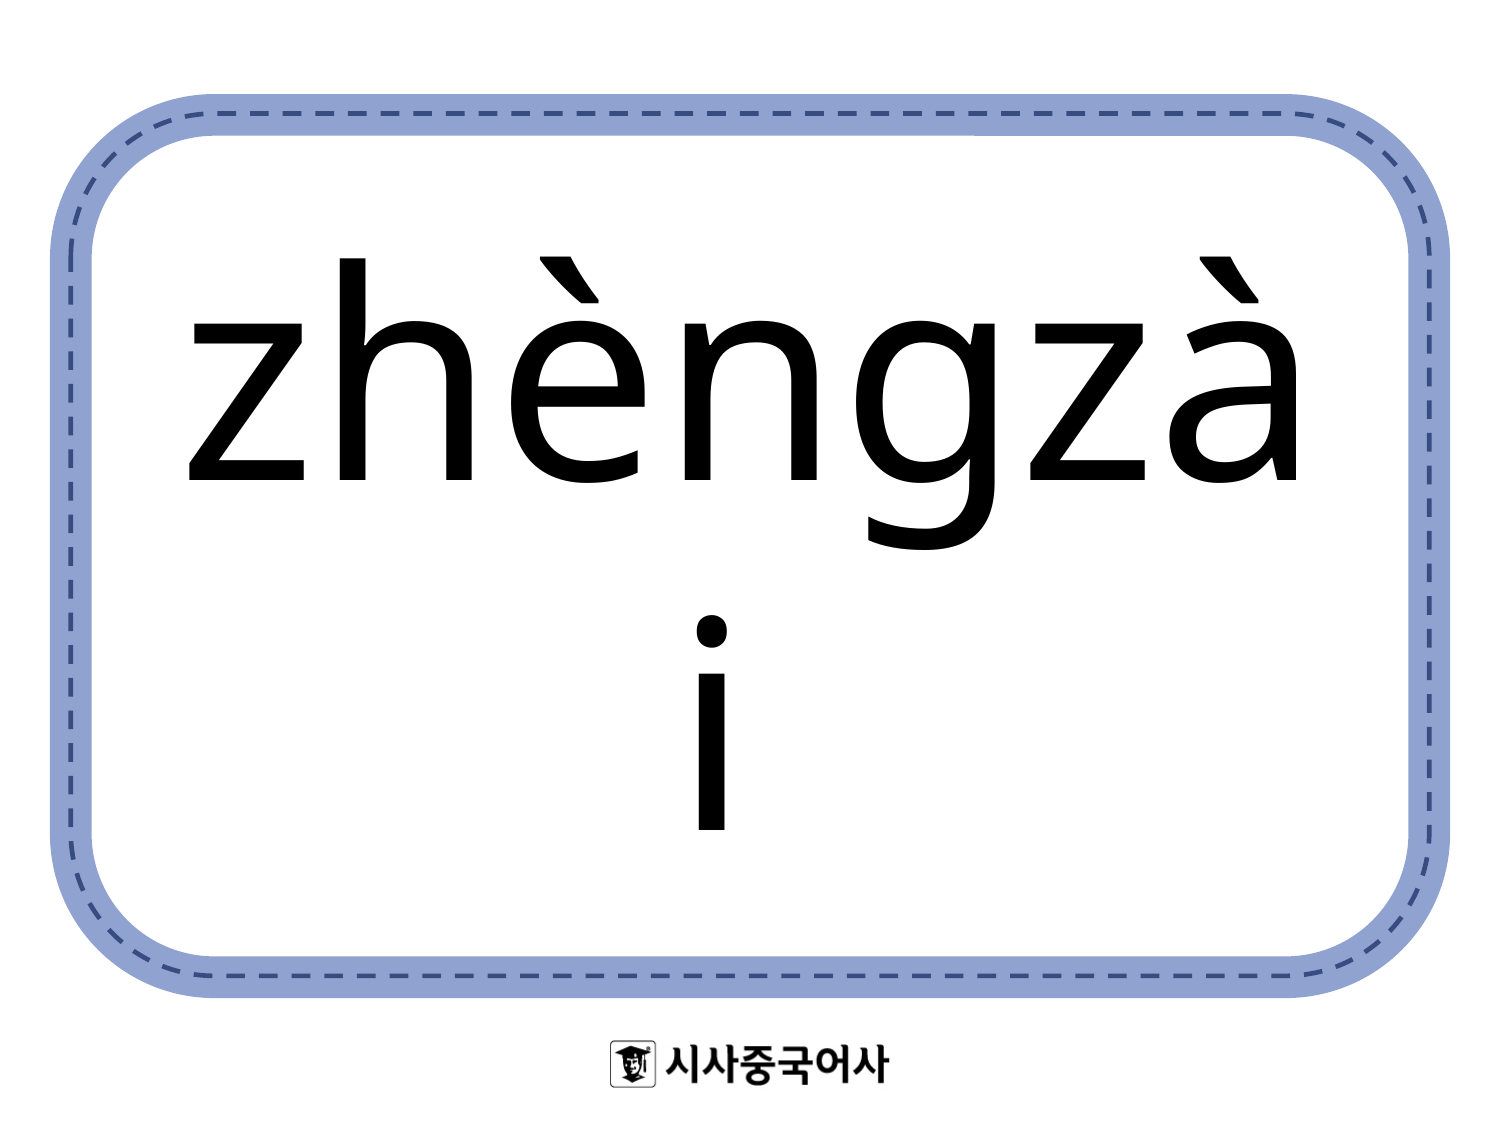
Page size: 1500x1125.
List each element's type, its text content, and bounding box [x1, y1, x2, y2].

picture [602, 1034, 898, 1094]
text_box zhèngzài [145, 207, 1354, 870]
